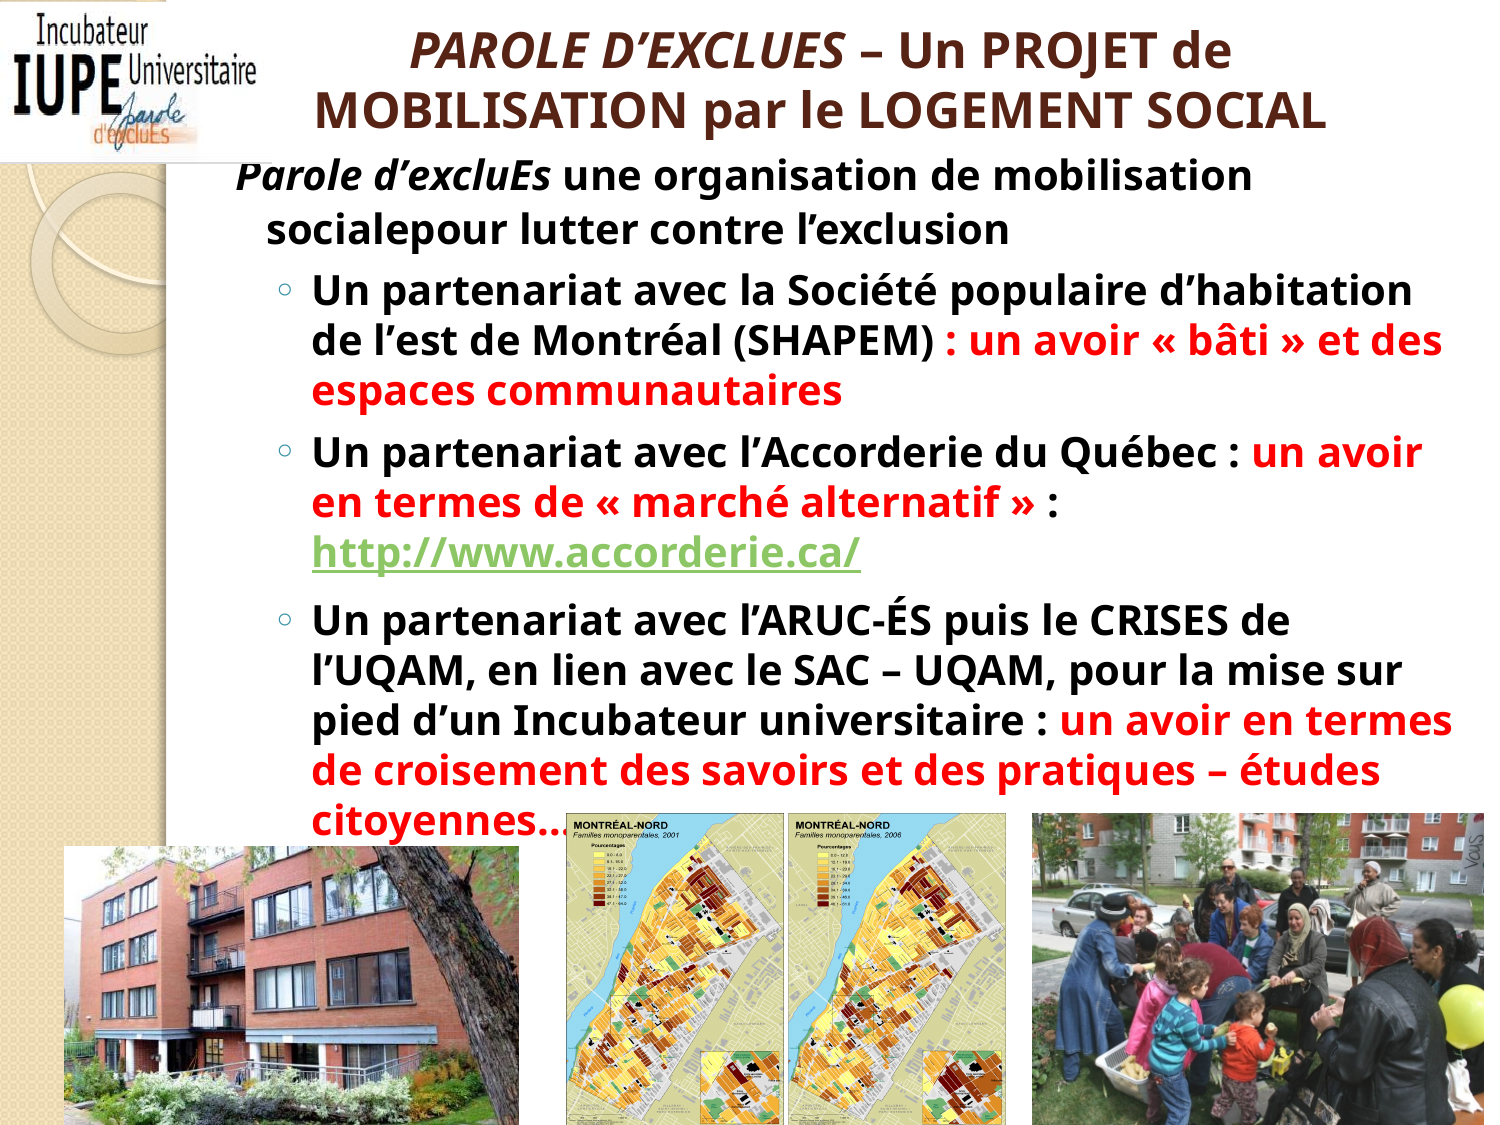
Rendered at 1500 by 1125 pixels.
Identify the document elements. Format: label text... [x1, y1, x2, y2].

list Parole d’excluEs une organisation de mobilisation socialepour lutter contre l’exclusion Un partenariat avec la Société populaire d’habitation de l’est de Montréal (SHAPEM) : un avoir « bâti » et des espaces communautaires Un partenariat avec l’Accorderie du Québec : un avoir en termes de « marché alternatif » : http://www.accorderie.ca/ Un partenariat avec l’ARUC-ÉS puis le CRISES de l’UQAM, en lien avec le SAC – UQAM, pour la mise sur pied d’un Incubateur universitaire : un avoir en termes de croisement des savoirs et des pratiques – études citoyennes… [191, 124, 1472, 1013]
picture [566, 813, 1006, 1125]
picture [64, 846, 519, 1125]
title PAROLE D’EXCLUES – Un PROJET de MOBILISATION par le LOGEMENT SOCIAL [277, 5, 1434, 124]
picture [0, 2, 272, 164]
picture [1032, 813, 1484, 1125]
